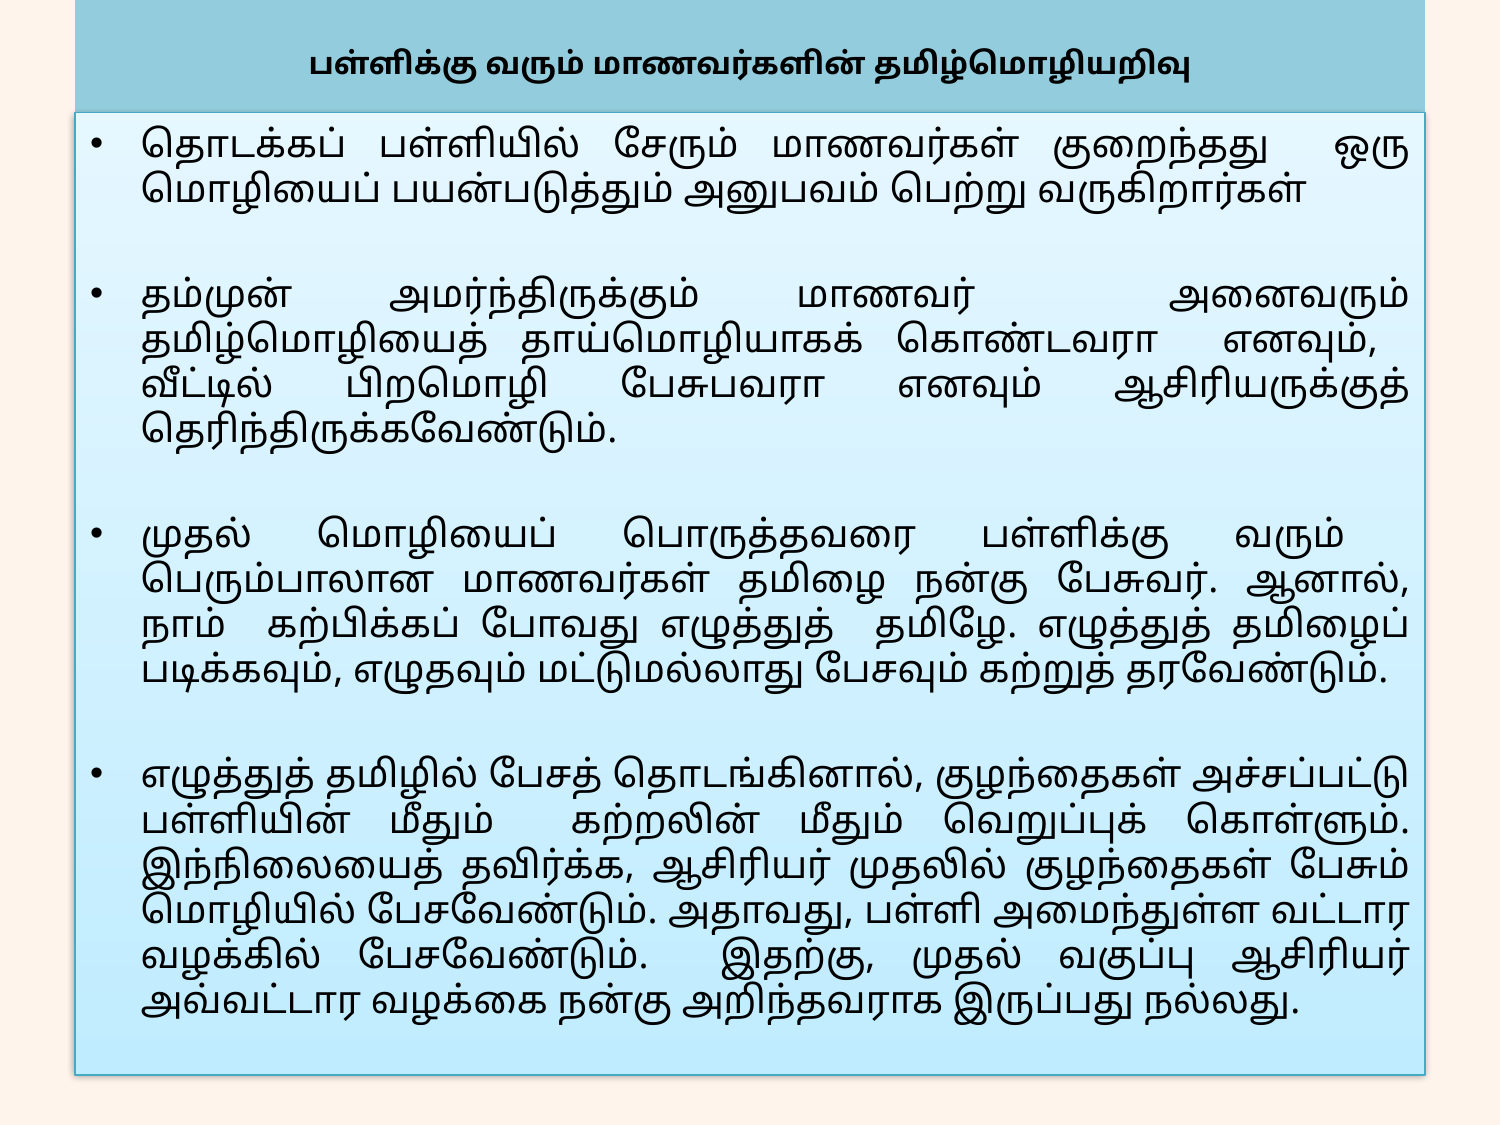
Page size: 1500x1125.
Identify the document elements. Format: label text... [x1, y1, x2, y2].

list தொடக்கப் பள்ளியில் சேரும் மாணவர்கள் குறைந்தது ஒரு மொழியைப் பயன்படுத்தும் அனுபவம் பெற்று வருகிறார்கள் தம்முன் அமர்ந்திருக்கும் மாணவர் அனைவரும் தமிழ்மொழியைத் தாய்மொழியாகக் கொண்டவரா எனவும், வீட்டில் பிறமொழி பேசுபவரா எனவும் ஆசிரியருக்குத் தெரிந்திருக்கவேண்டும். முதல் மொழியைப் பொருத்தவரை பள்ளிக்கு வரும் பெரும்பாலான மாணவர்கள் தமிழை நன்கு பேசுவர். ஆனால், நாம் கற்பிக்கப் போவது எழுத்துத் தமிழே. எழுத்துத் தமிழைப் படிக்கவும், எழுதவும் மட்டுமல்லாது பேசவும் கற்றுத் தரவேண்டும். எழுத்துத் தமிழில் பேசத் தொடங்கினால், குழந்தைகள் அச்சப்பட்டு பள்ளியின் மீதும் கற்றலின் மீதும் வெறுப்புக் கொள்ளும். இந்நிலையைத் தவிர்க்க, ஆசிரியர் முதலில் குழந்தைகள் பேசும் மொழியில் பேசவேண்டும். அதாவது, பள்ளி அமைந்துள்ள வட்டார வழக்கில் பேசவேண்டும். இதற்கு, முதல் வகுப்பு ஆசிரியர் அவ்வட்டார வழக்கை நன்கு அறிந்தவராக இருப்பது நல்லது. [74, 112, 1426, 1076]
title பள்ளிக்கு வரும் மாணவர்களின் தமிழ்மொழியறிவு [75, 0, 1425, 111]
